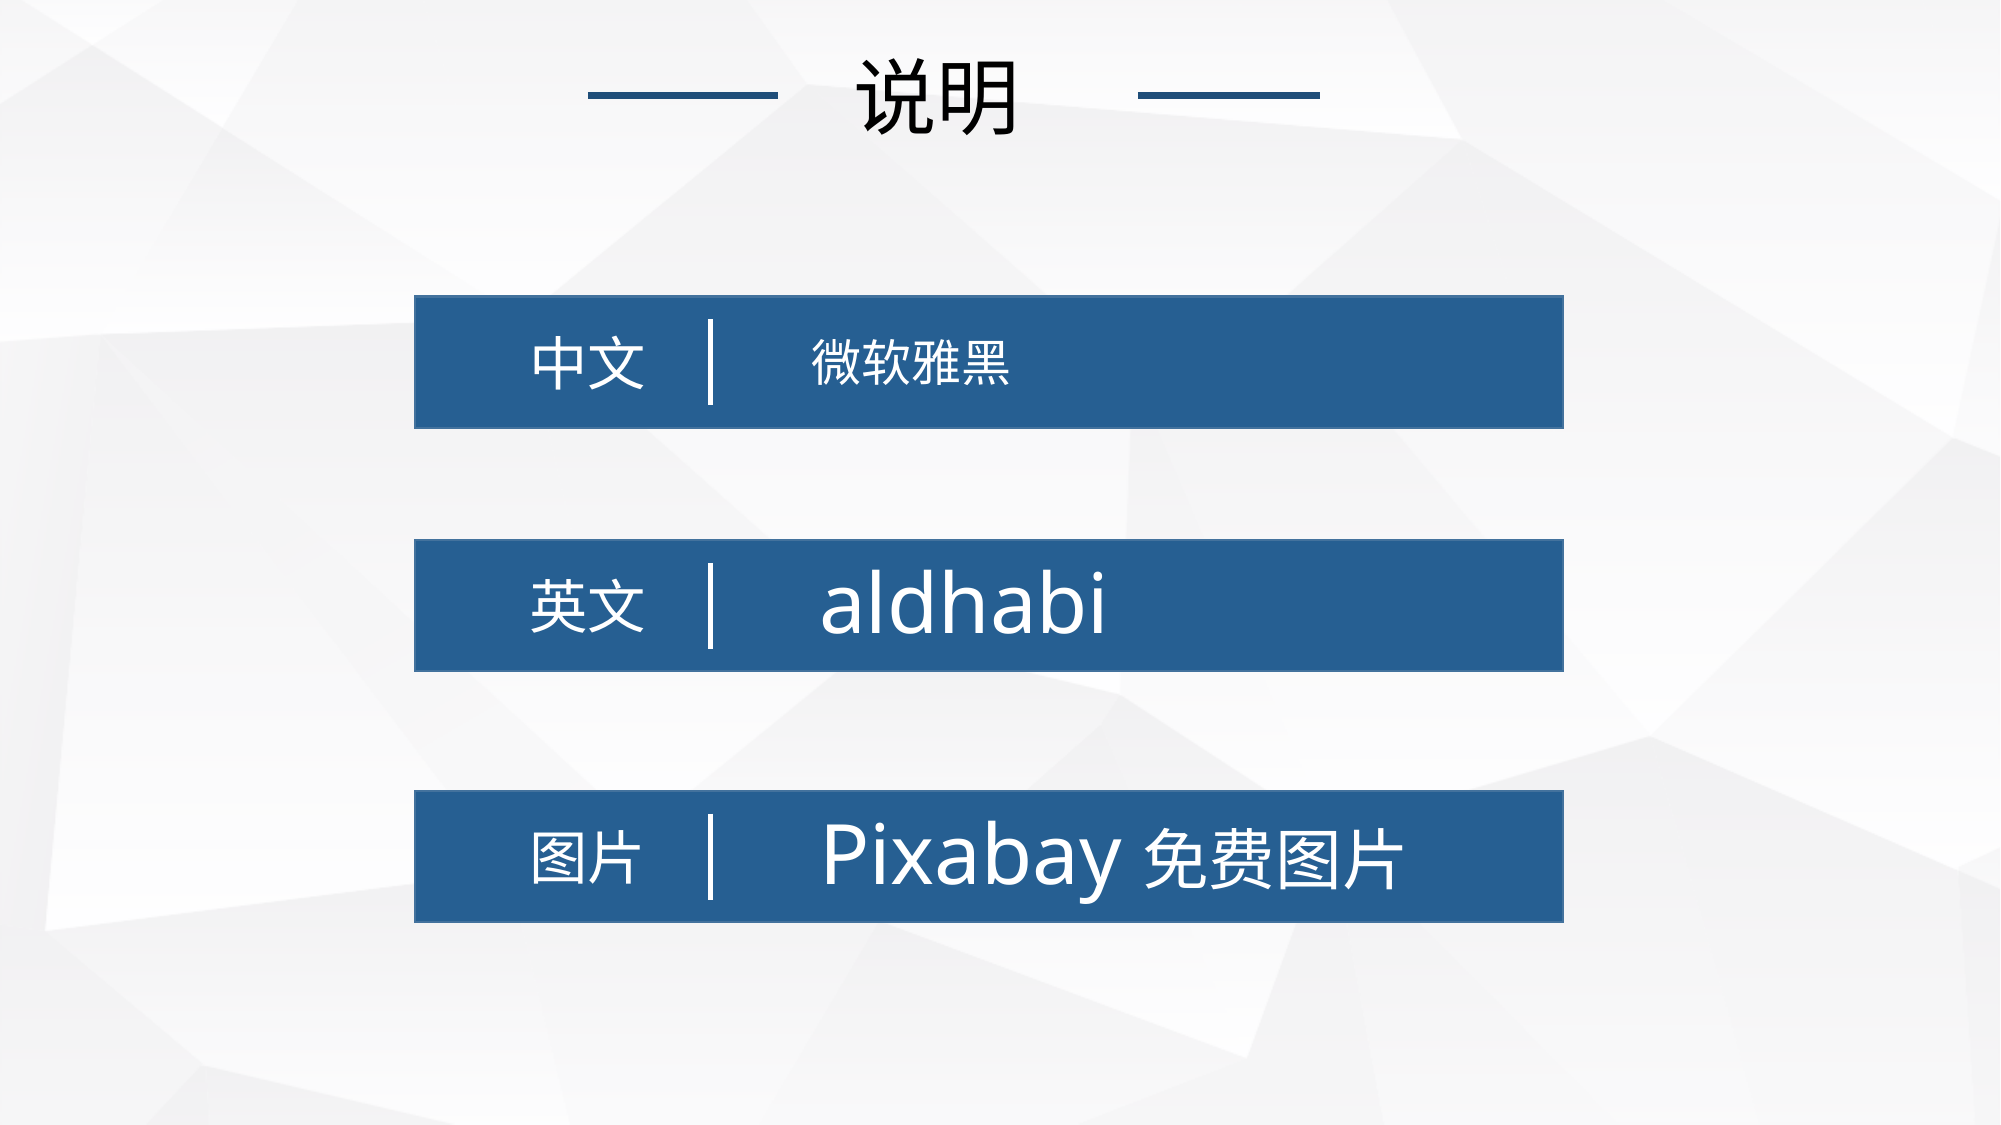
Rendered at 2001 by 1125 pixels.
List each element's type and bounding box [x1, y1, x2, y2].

text_box [415, 790, 1563, 923]
text_box [415, 539, 1563, 672]
text_box [587, 37, 1729, 154]
picture [0, 0, 2001, 1125]
text_box [415, 296, 1563, 429]
